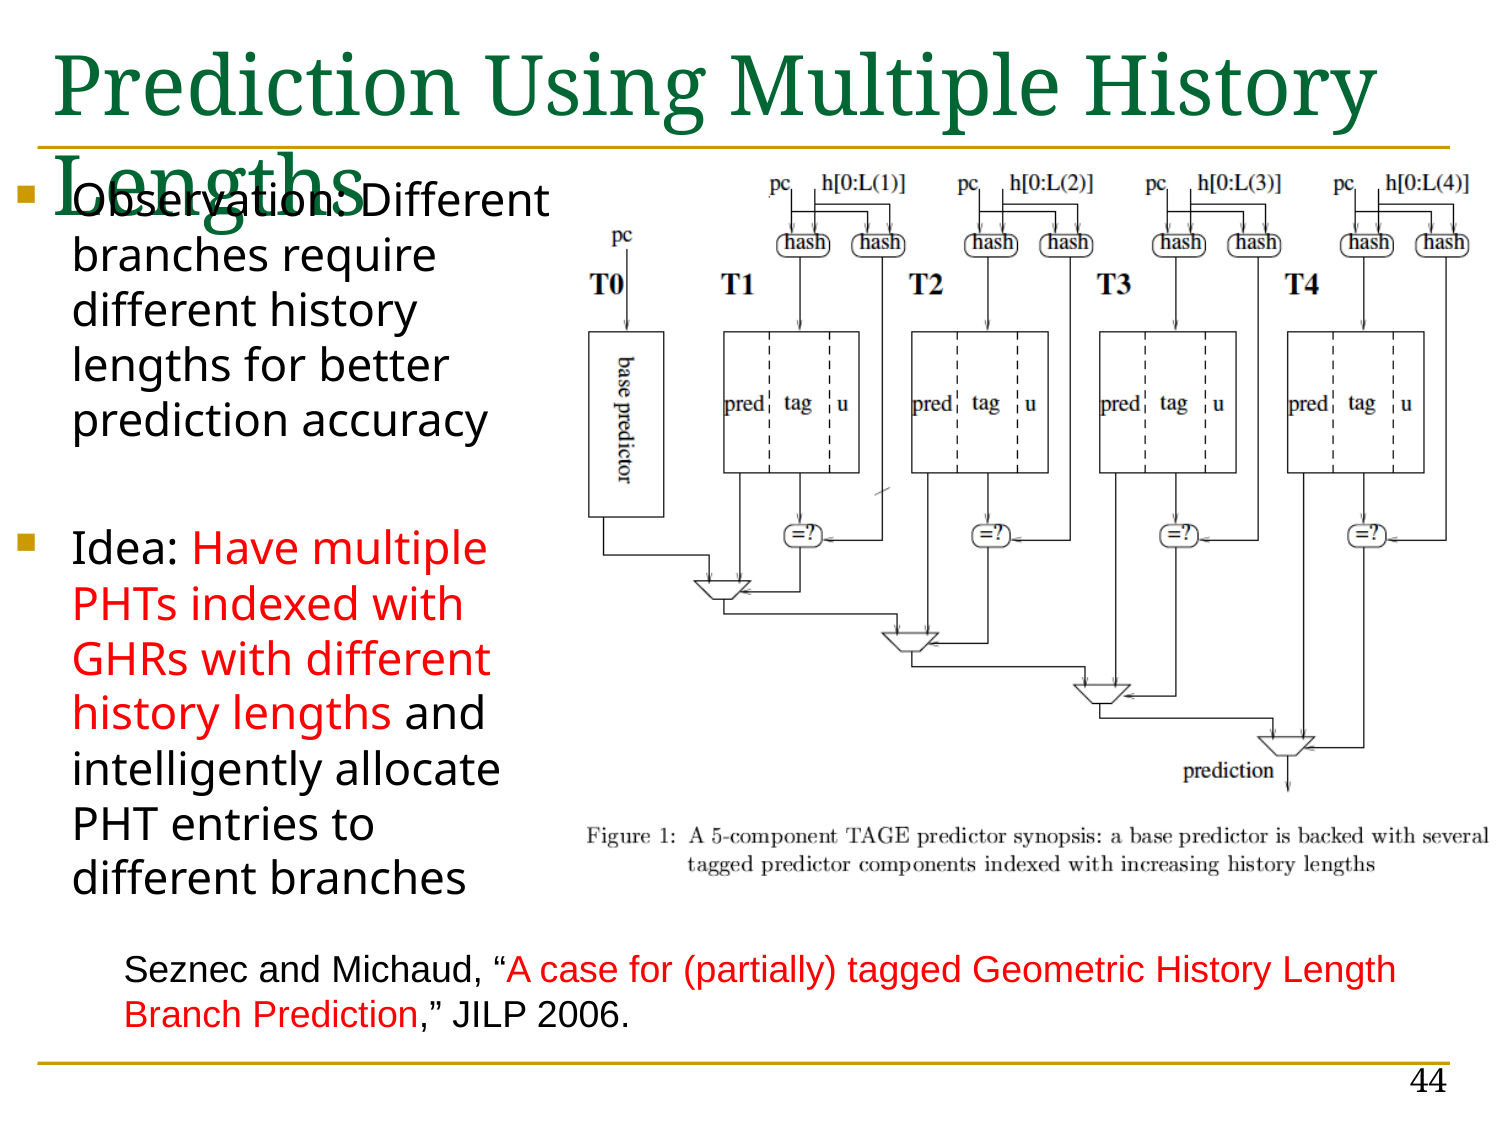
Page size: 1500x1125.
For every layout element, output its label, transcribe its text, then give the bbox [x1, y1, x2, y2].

title Prediction Using Multiple History Lengths [37, 24, 1450, 163]
picture [549, 162, 1500, 888]
text_box Seznec and Michaud, “A case for (partially) tagged Geometric History Length Branch Prediction,” JILP 2006. [108, 937, 1423, 1043]
slide_number 44 [1111, 1036, 1462, 1112]
list Observation: Different branches require different history lengths for better prediction accuracy Idea: Have multiple PHTs indexed with GHRs with different history lengths and intelligently allocate PHT entries to different branches [0, 163, 575, 1016]
